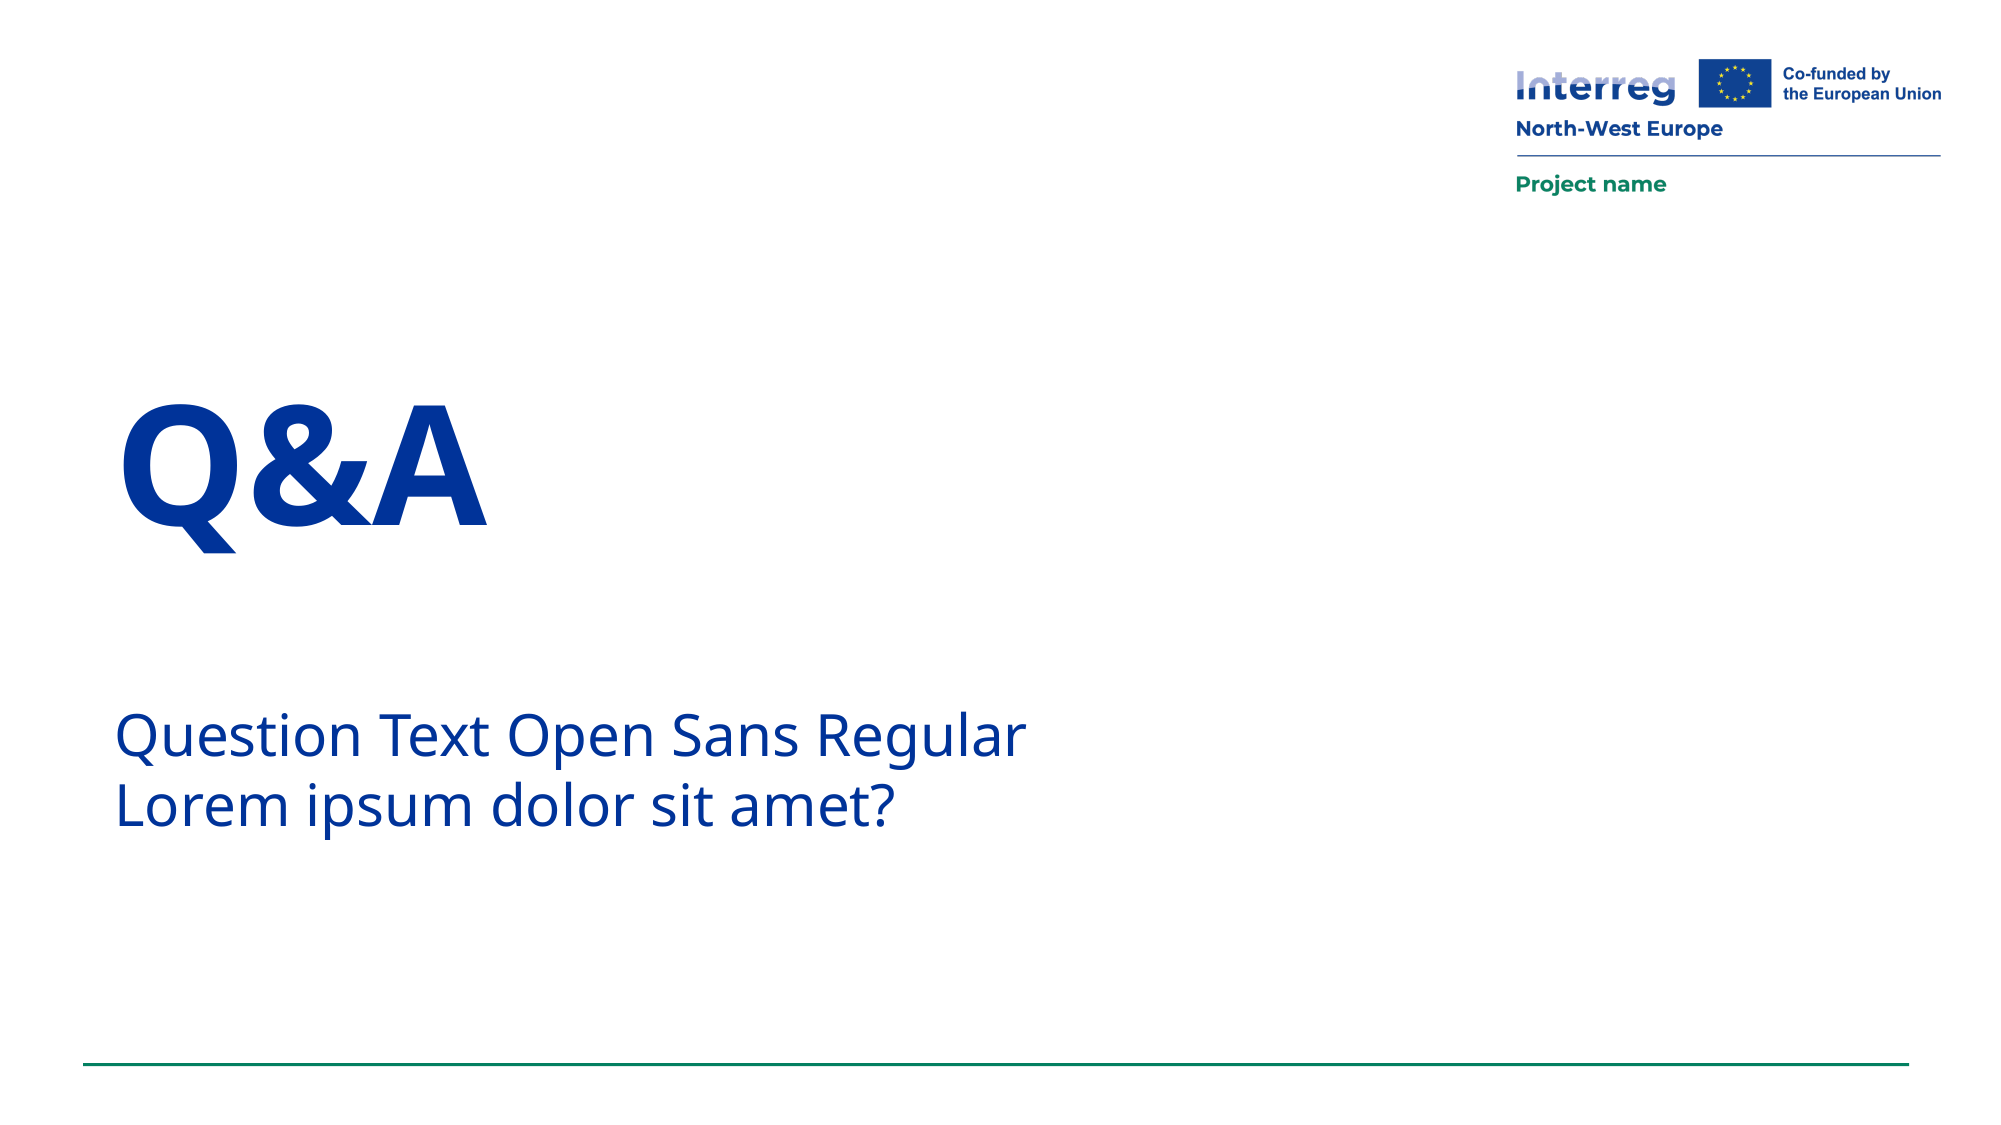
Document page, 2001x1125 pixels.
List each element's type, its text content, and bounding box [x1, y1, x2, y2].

text_box Q&A Question Text Open Sans Regular Lorem ipsum dolor sit amet? [99, 350, 1375, 998]
picture [1458, 0, 2000, 251]
